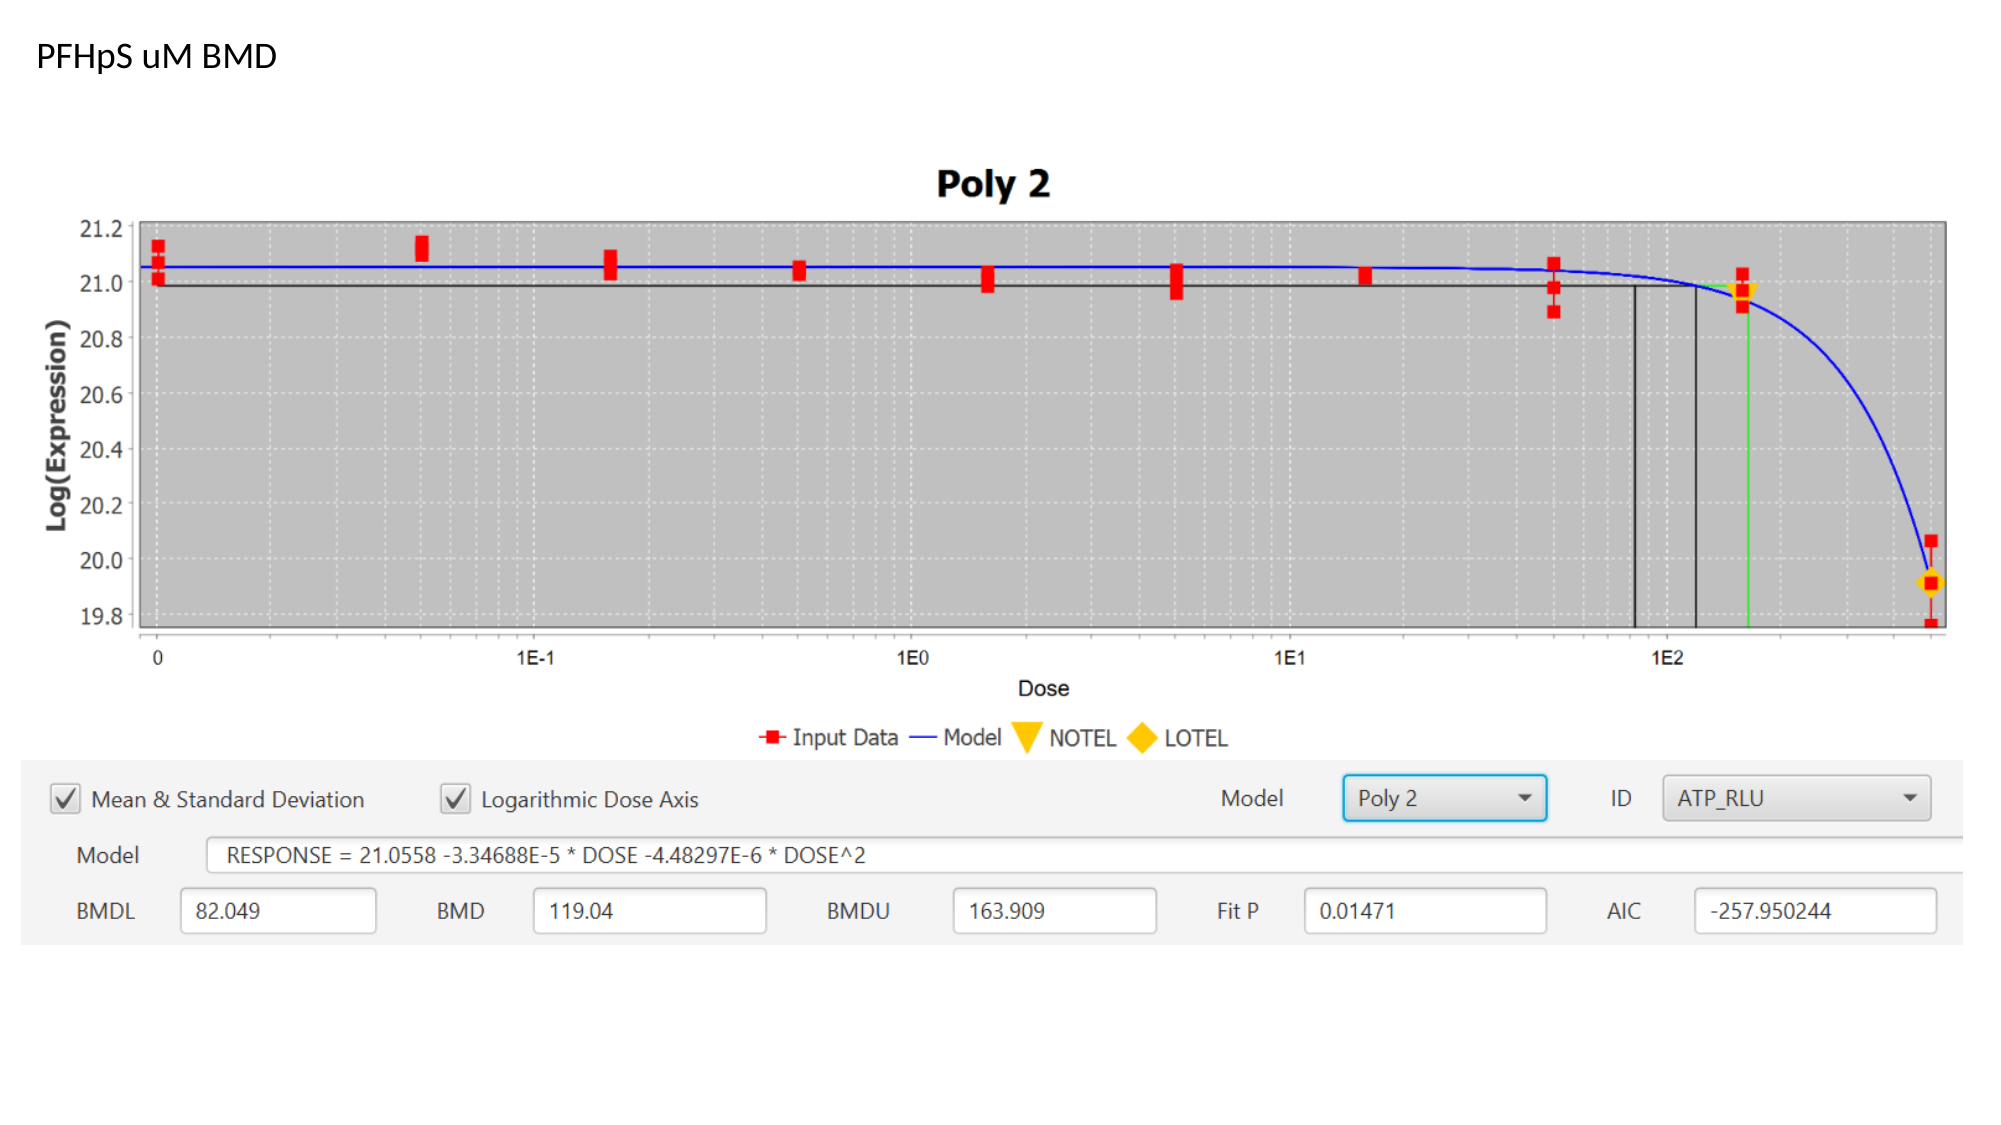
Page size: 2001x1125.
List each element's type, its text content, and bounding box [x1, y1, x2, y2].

text_box PFHpS uM BMD [21, 23, 1444, 83]
picture [21, 148, 1963, 945]
